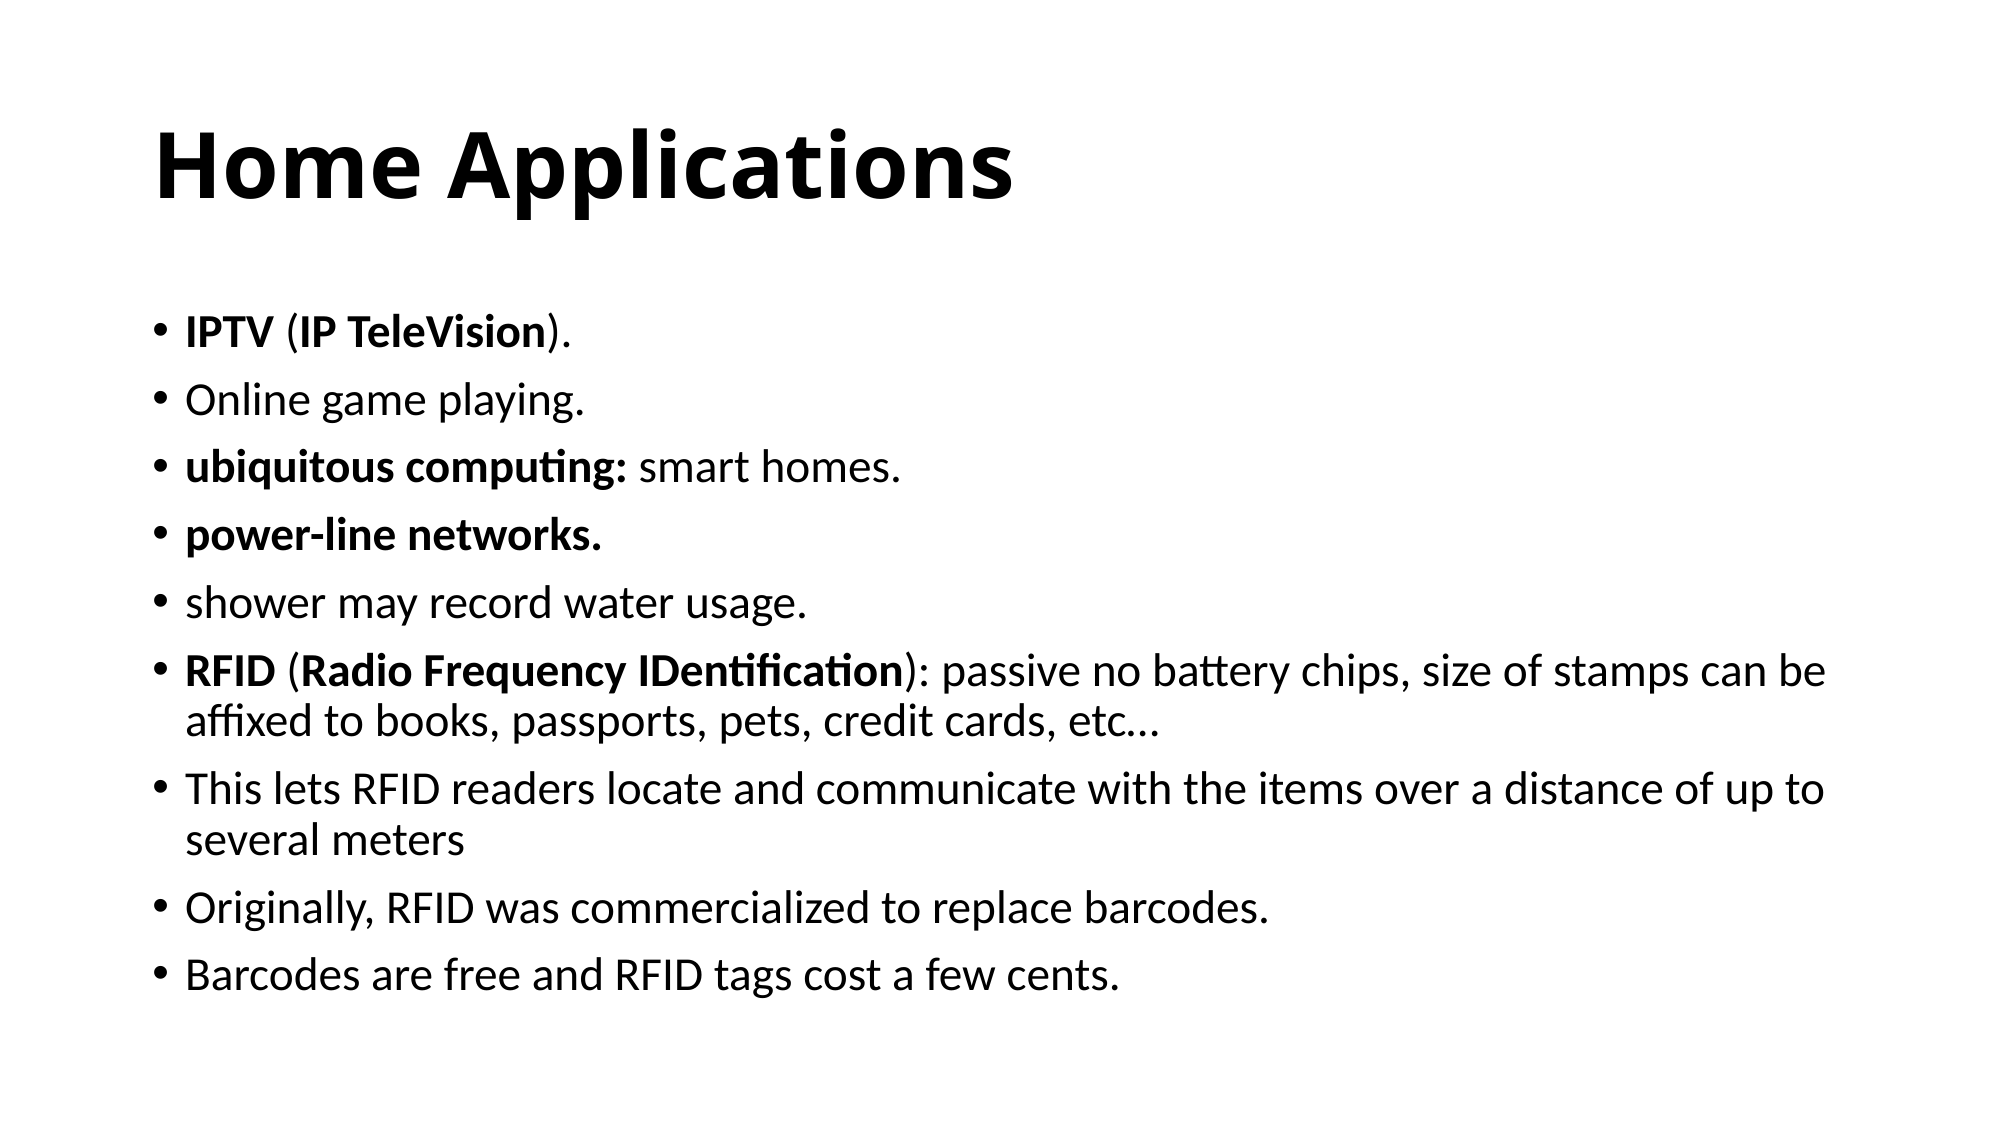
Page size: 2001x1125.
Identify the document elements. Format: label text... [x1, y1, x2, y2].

list IPTV (IP TeleVision). Online game playing. ubiquitous computing: smart homes. power-line networks. shower may record water usage. RFID (Radio Frequency IDentification): passive no battery chips, size of stamps can be affixed to books, passports, pets, credit cards, etc… This lets RFID readers locate and communicate with the items over a distance of up to several meters Originally, RFID was commercialized to replace barcodes. Barcodes are free and RFID tags cost a few cents. [137, 299, 1863, 1014]
title Home Applications [137, 59, 1863, 278]
